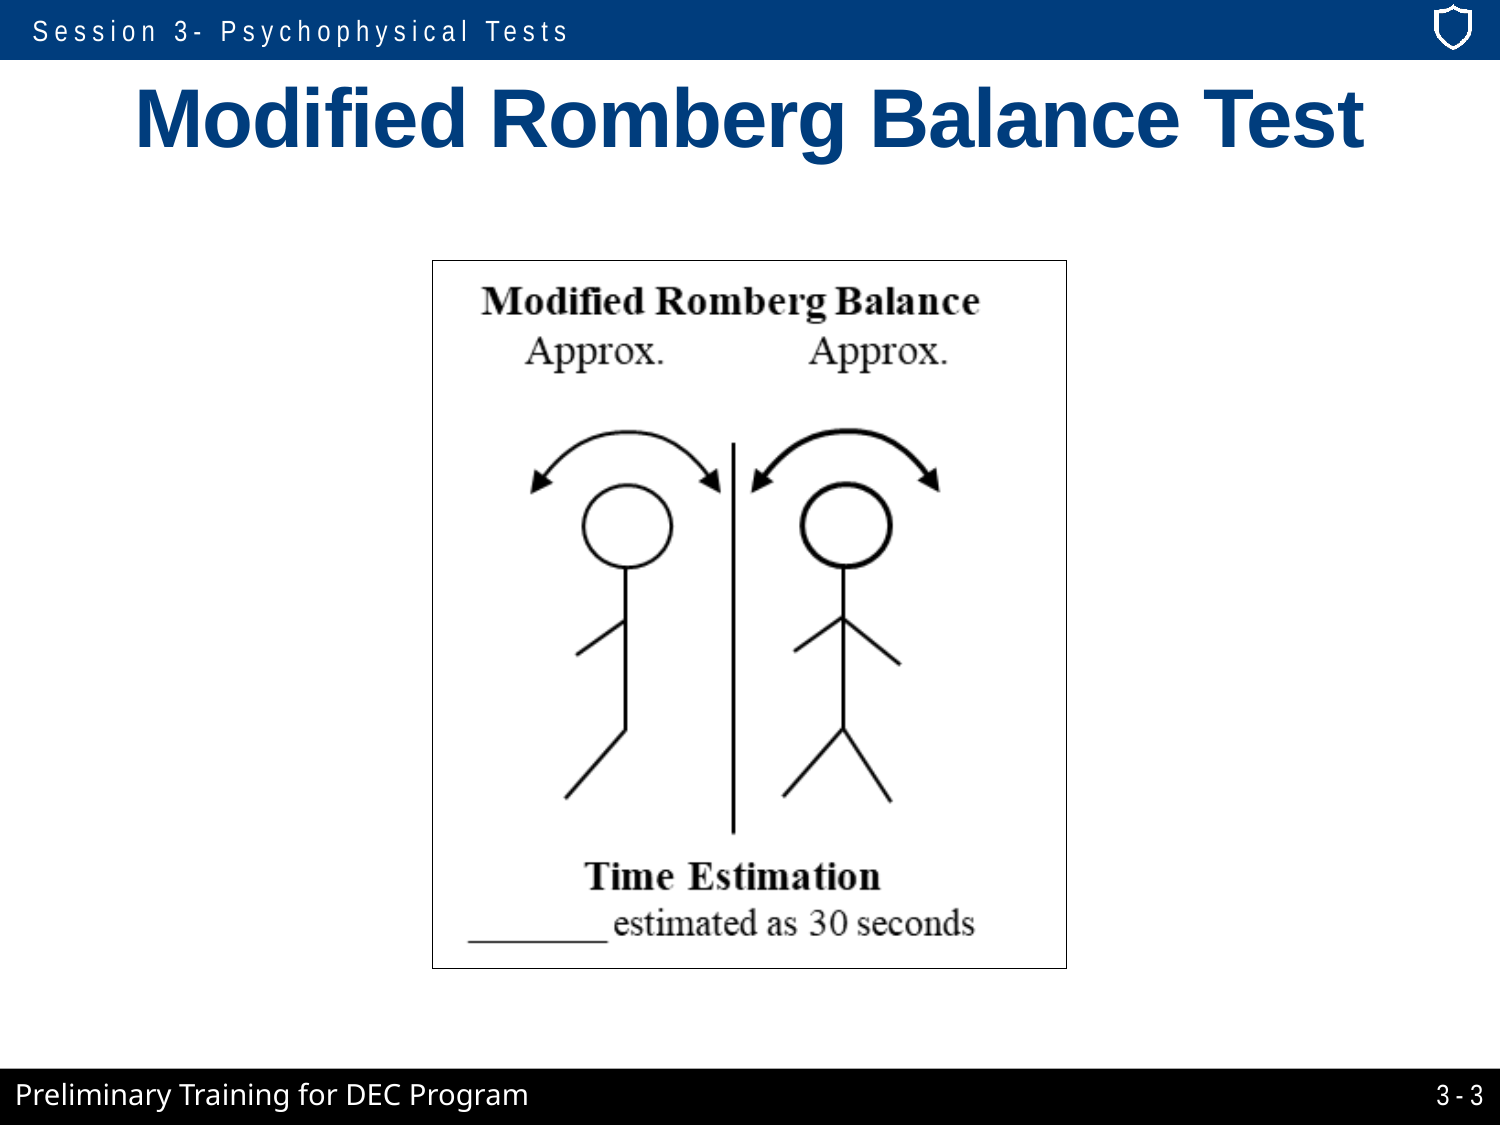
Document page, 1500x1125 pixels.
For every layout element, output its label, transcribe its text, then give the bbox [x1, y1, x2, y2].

text_box Modified Romberg Balance Test [50, 72, 1450, 280]
picture [432, 260, 1068, 969]
slide_number 3-3 [1218, 1063, 1499, 1124]
picture [1434, 4, 1472, 50]
